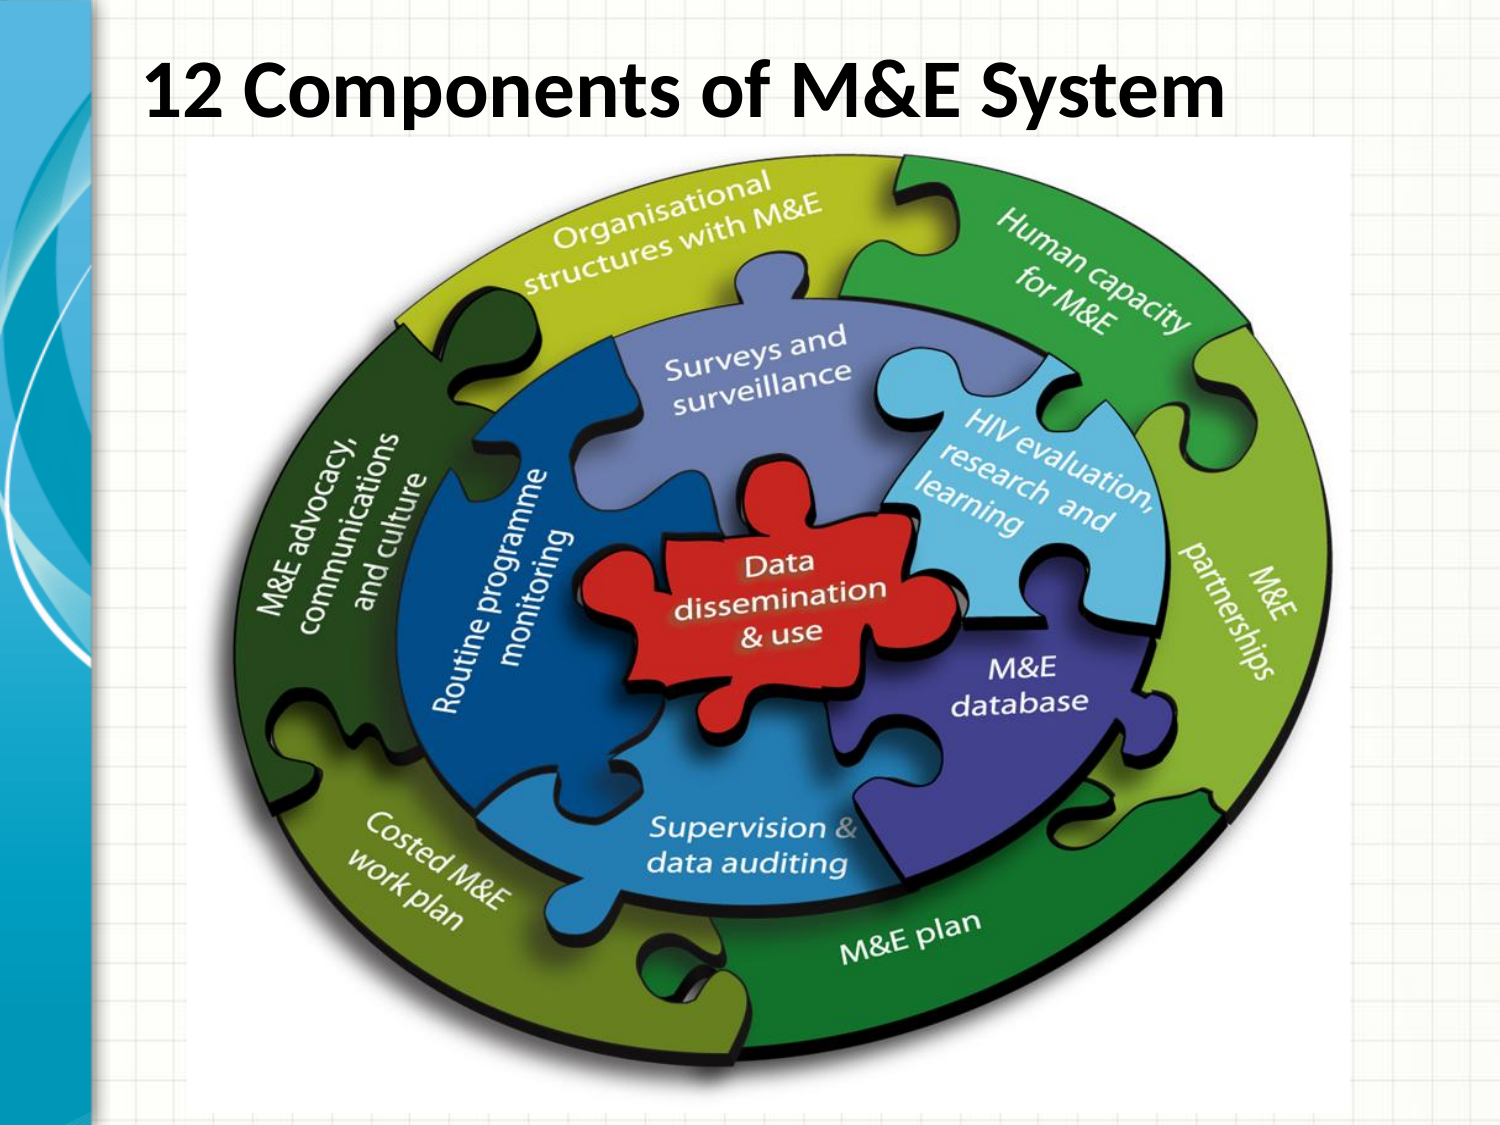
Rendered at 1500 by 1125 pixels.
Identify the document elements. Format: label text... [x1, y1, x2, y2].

title 12 Components of M&E System [125, 24, 1450, 144]
picture [0, 0, 1500, 1125]
